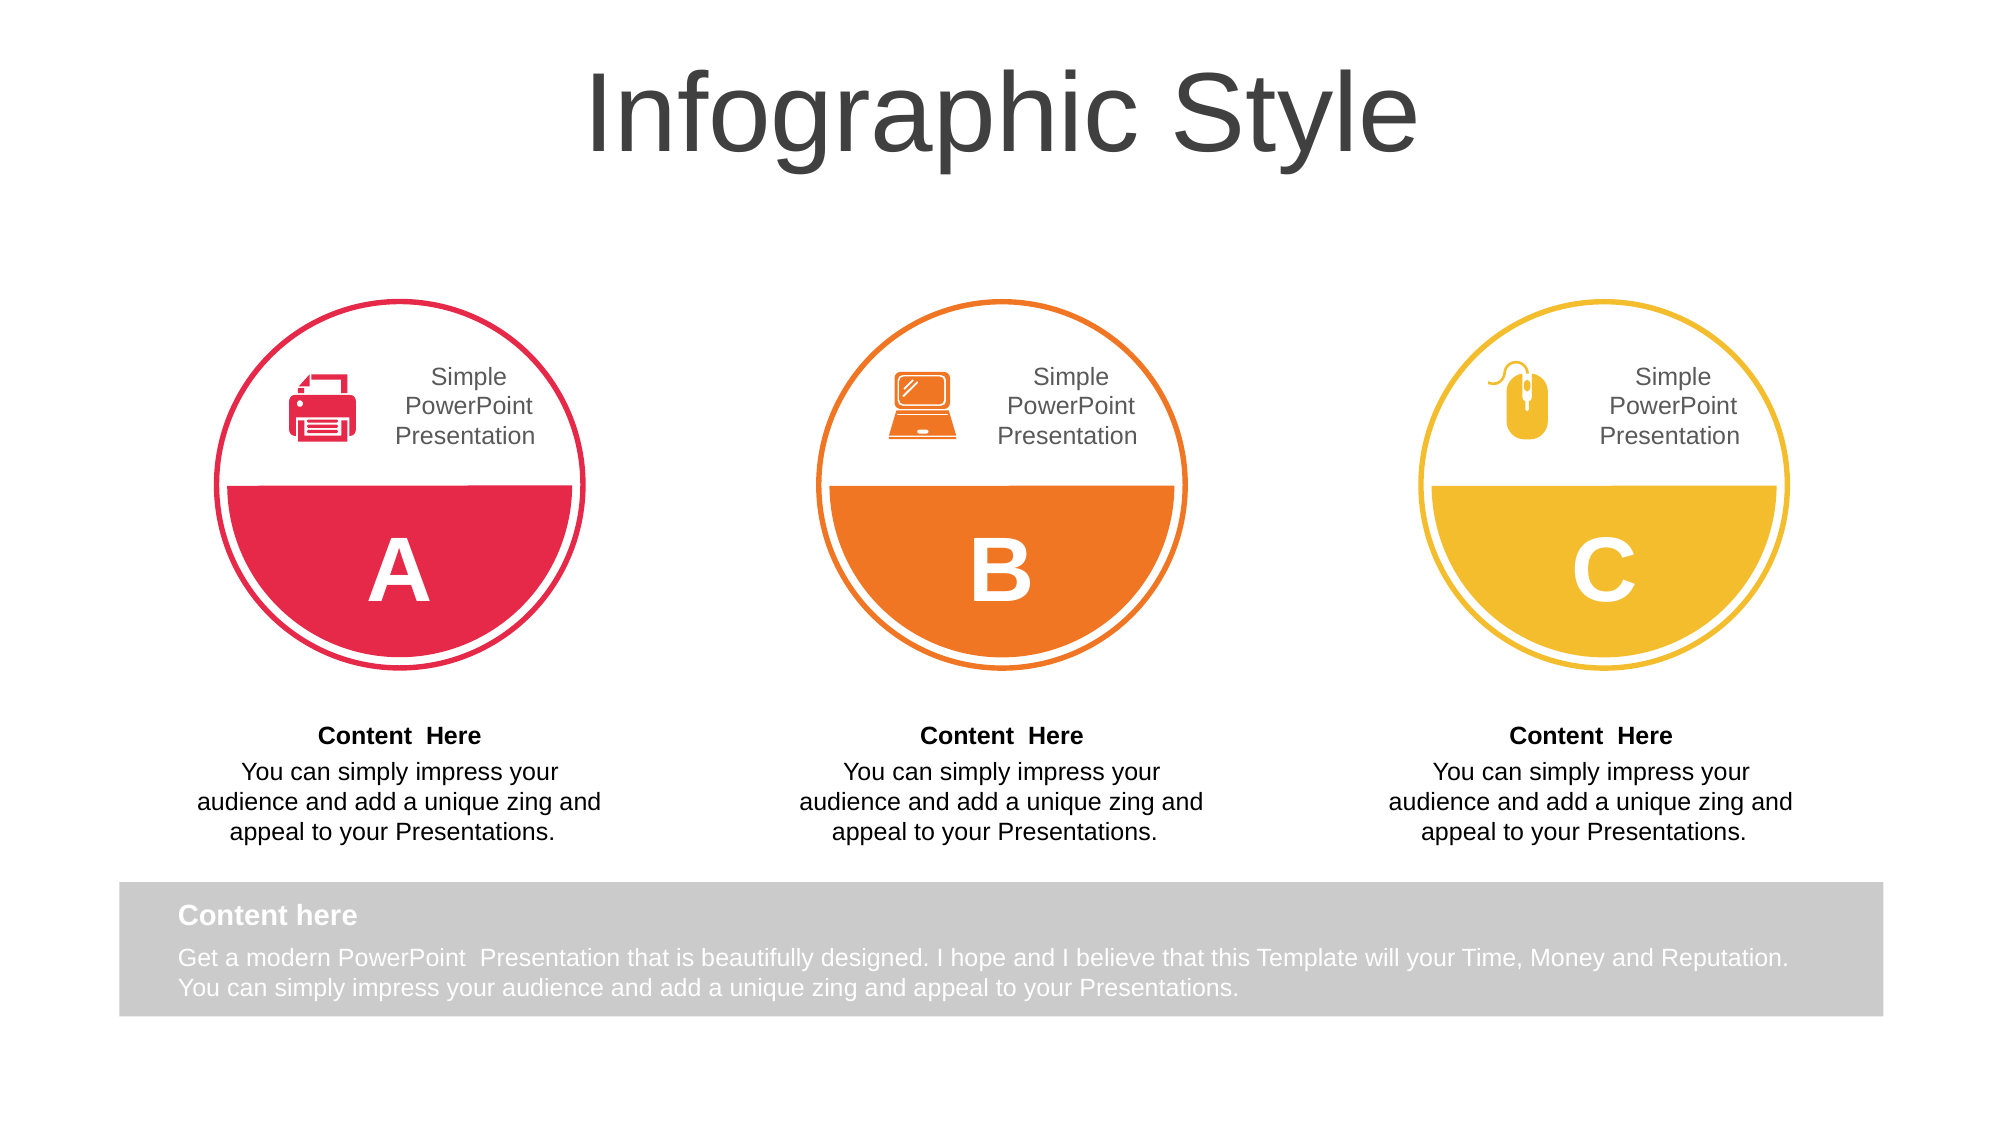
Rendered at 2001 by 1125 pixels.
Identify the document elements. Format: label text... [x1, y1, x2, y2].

list Infographic Style [53, 55, 1952, 175]
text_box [119, 298, 1884, 1017]
